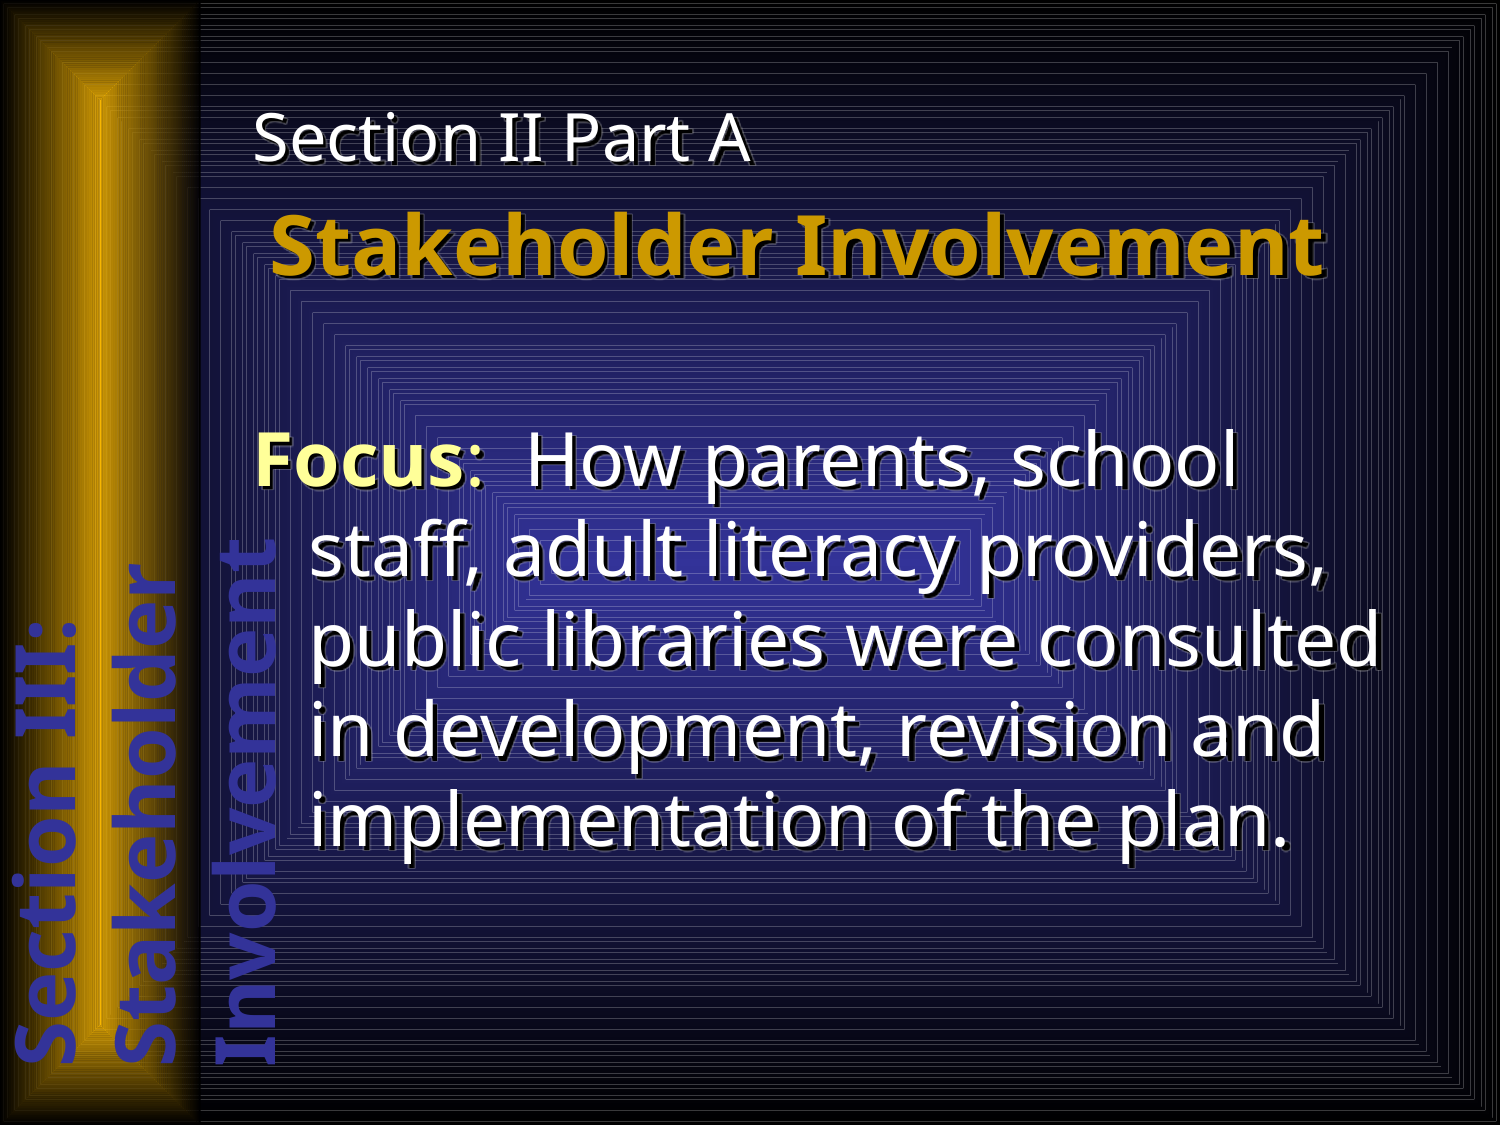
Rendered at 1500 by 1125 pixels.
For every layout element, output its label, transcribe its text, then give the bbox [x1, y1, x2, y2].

text_box Section III: Stakeholder Involvement [0, 50, 300, 1083]
list Section II Part A Stakeholder Involvement Focus: How parents, school staff, adult literacy providers, public libraries were consulted in development, revision and implementation of the plan. [300, 87, 1413, 1001]
